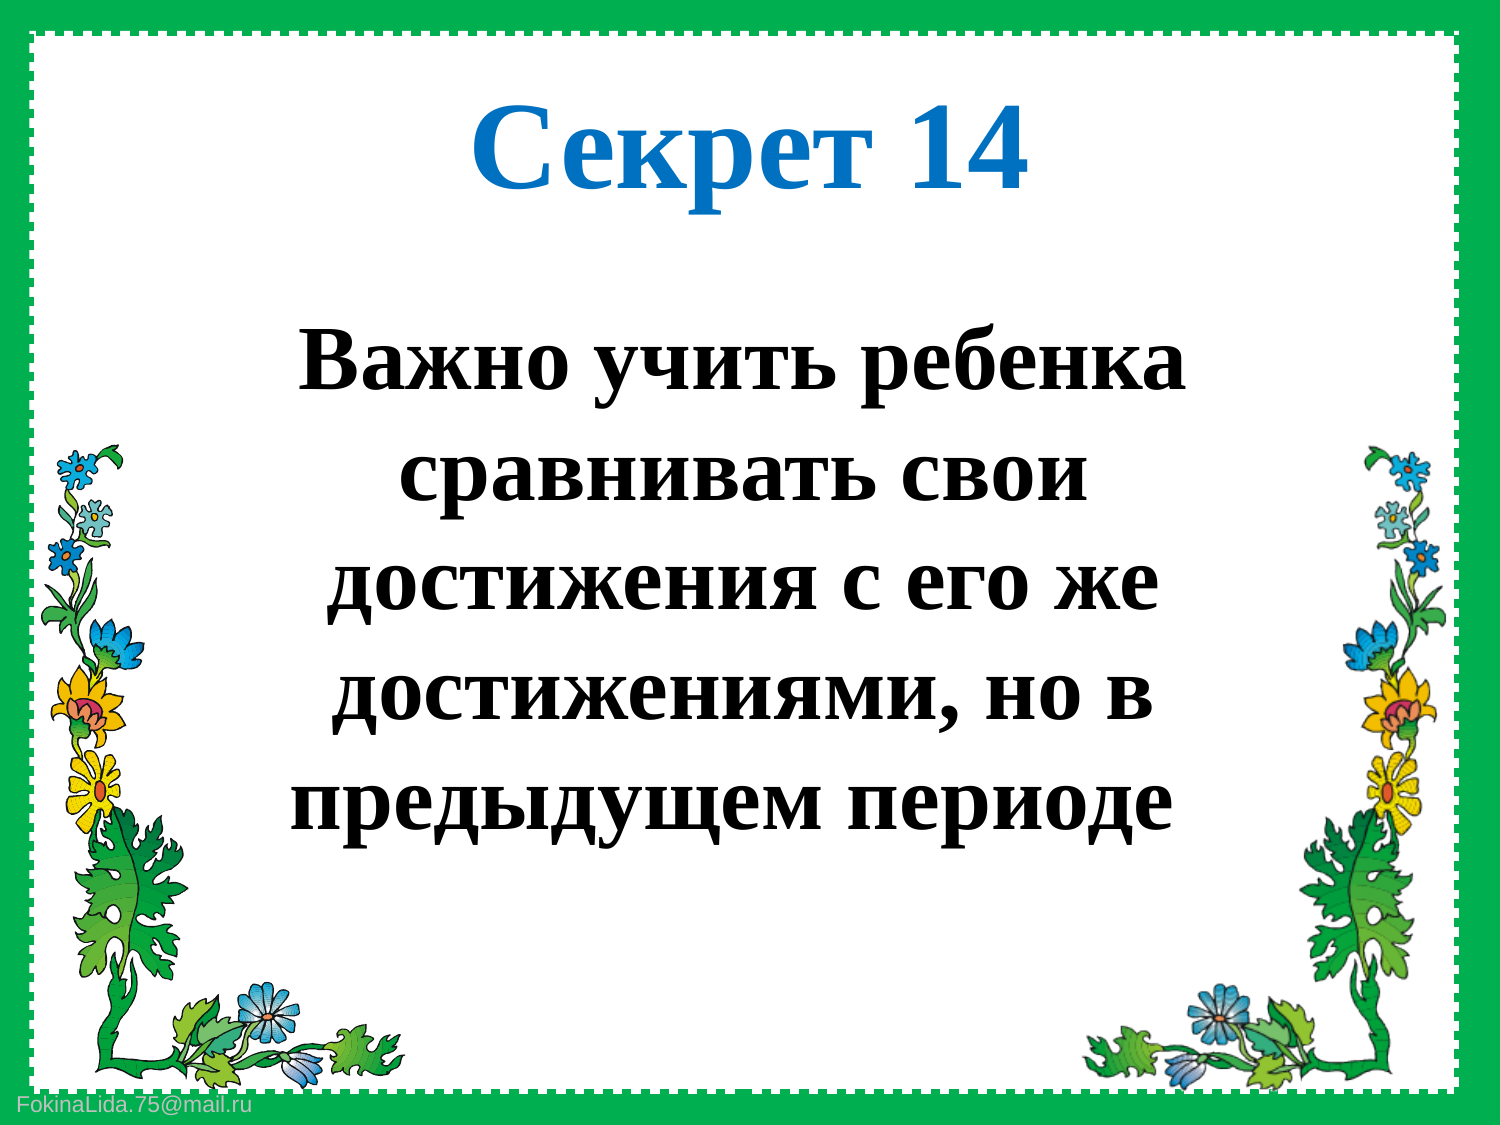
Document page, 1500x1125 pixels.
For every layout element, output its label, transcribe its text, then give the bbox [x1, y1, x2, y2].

picture [1080, 444, 1448, 1093]
title Секрет 14 [75, 45, 1425, 233]
list Важно учить ребенка сравнивать свои достижения с его же достижениями, но в предыдущем периоде [147, 290, 1341, 1005]
